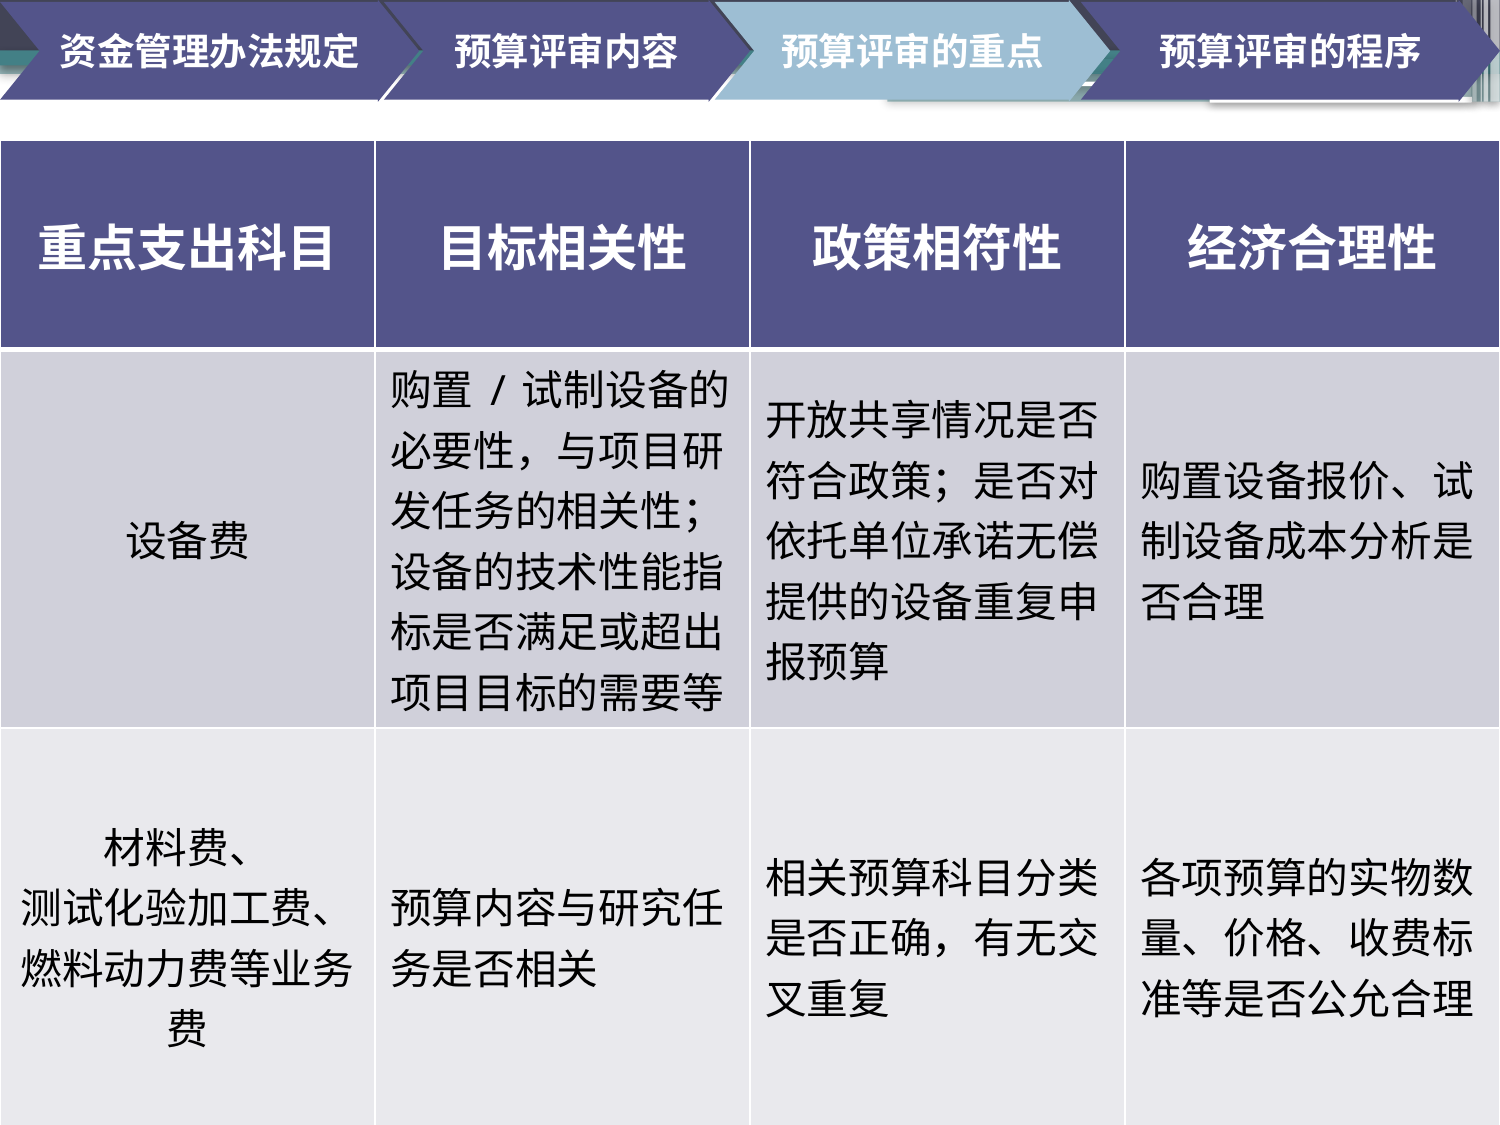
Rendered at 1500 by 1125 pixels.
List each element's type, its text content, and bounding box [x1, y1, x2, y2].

table_cell 开放共享情况是否符合政策；是否对依托单位承诺无偿提供的设备重复申报预算 [751, 352, 1124, 727]
table_cell 购置/试制设备的必要性，与项目研发任务的相关性；设备的技术性能指标是否满足或超出项目目标的需要等 [376, 352, 749, 727]
table_cell 设备费 [1, 352, 374, 727]
table_cell 购置设备报价、试制设备成本分析是否合理 [1126, 352, 1499, 727]
text_box 预算评审的重点 [713, 0, 1112, 104]
text_box 资金管理办法规定 [0, 0, 420, 104]
table_cell 材料费、 测试化验加工费、燃料动力费等业务费 [1, 729, 374, 1125]
text_box 预算评审内容 [382, 0, 751, 104]
table_header 目标相关性 [376, 141, 749, 347]
table_cell 预算内容与研究任务是否相关 [376, 729, 749, 1125]
table_cell 各项预算的实物数量、价格、收费标准等是否公允合理 [1126, 729, 1499, 1125]
text_box 预算评审的程序 [1079, 0, 1500, 104]
table_header 重点支出科目 [1, 141, 374, 347]
table_header 经济合理性 [1126, 141, 1499, 347]
table_header 政策相符性 [751, 141, 1124, 347]
table_cell 相关预算科目分类是否正确，有无交叉重复 [751, 729, 1124, 1125]
